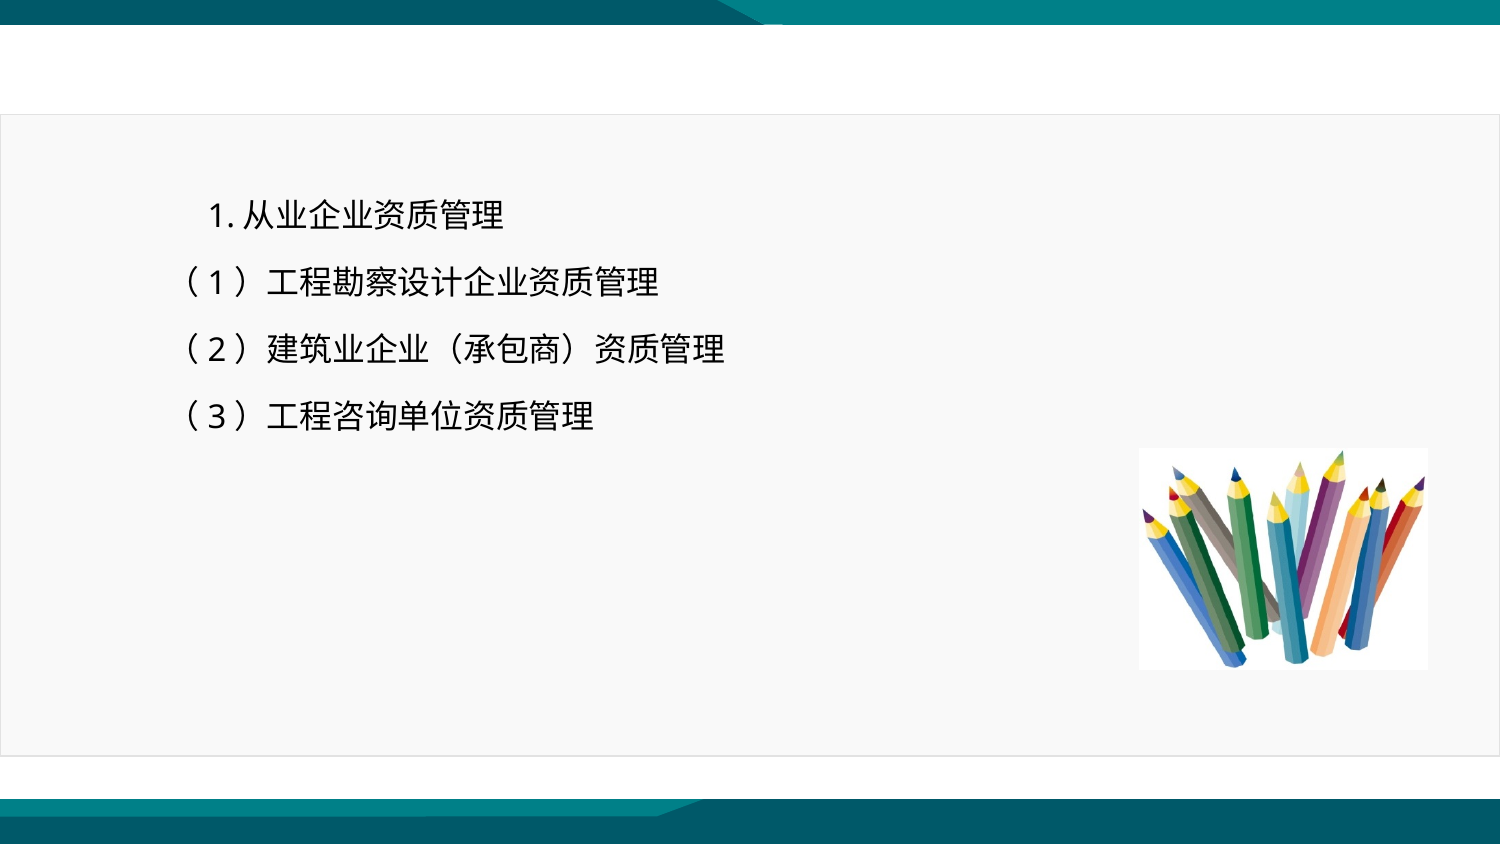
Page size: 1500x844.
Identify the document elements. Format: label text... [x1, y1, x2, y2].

list 1.从业企业资质管理 （1）工程勘察设计企业资质管理 （2）建筑业企业（承包商）资质管理 （3）工程咨询单位资质管理 [151, 120, 1500, 745]
picture [1139, 448, 1428, 671]
